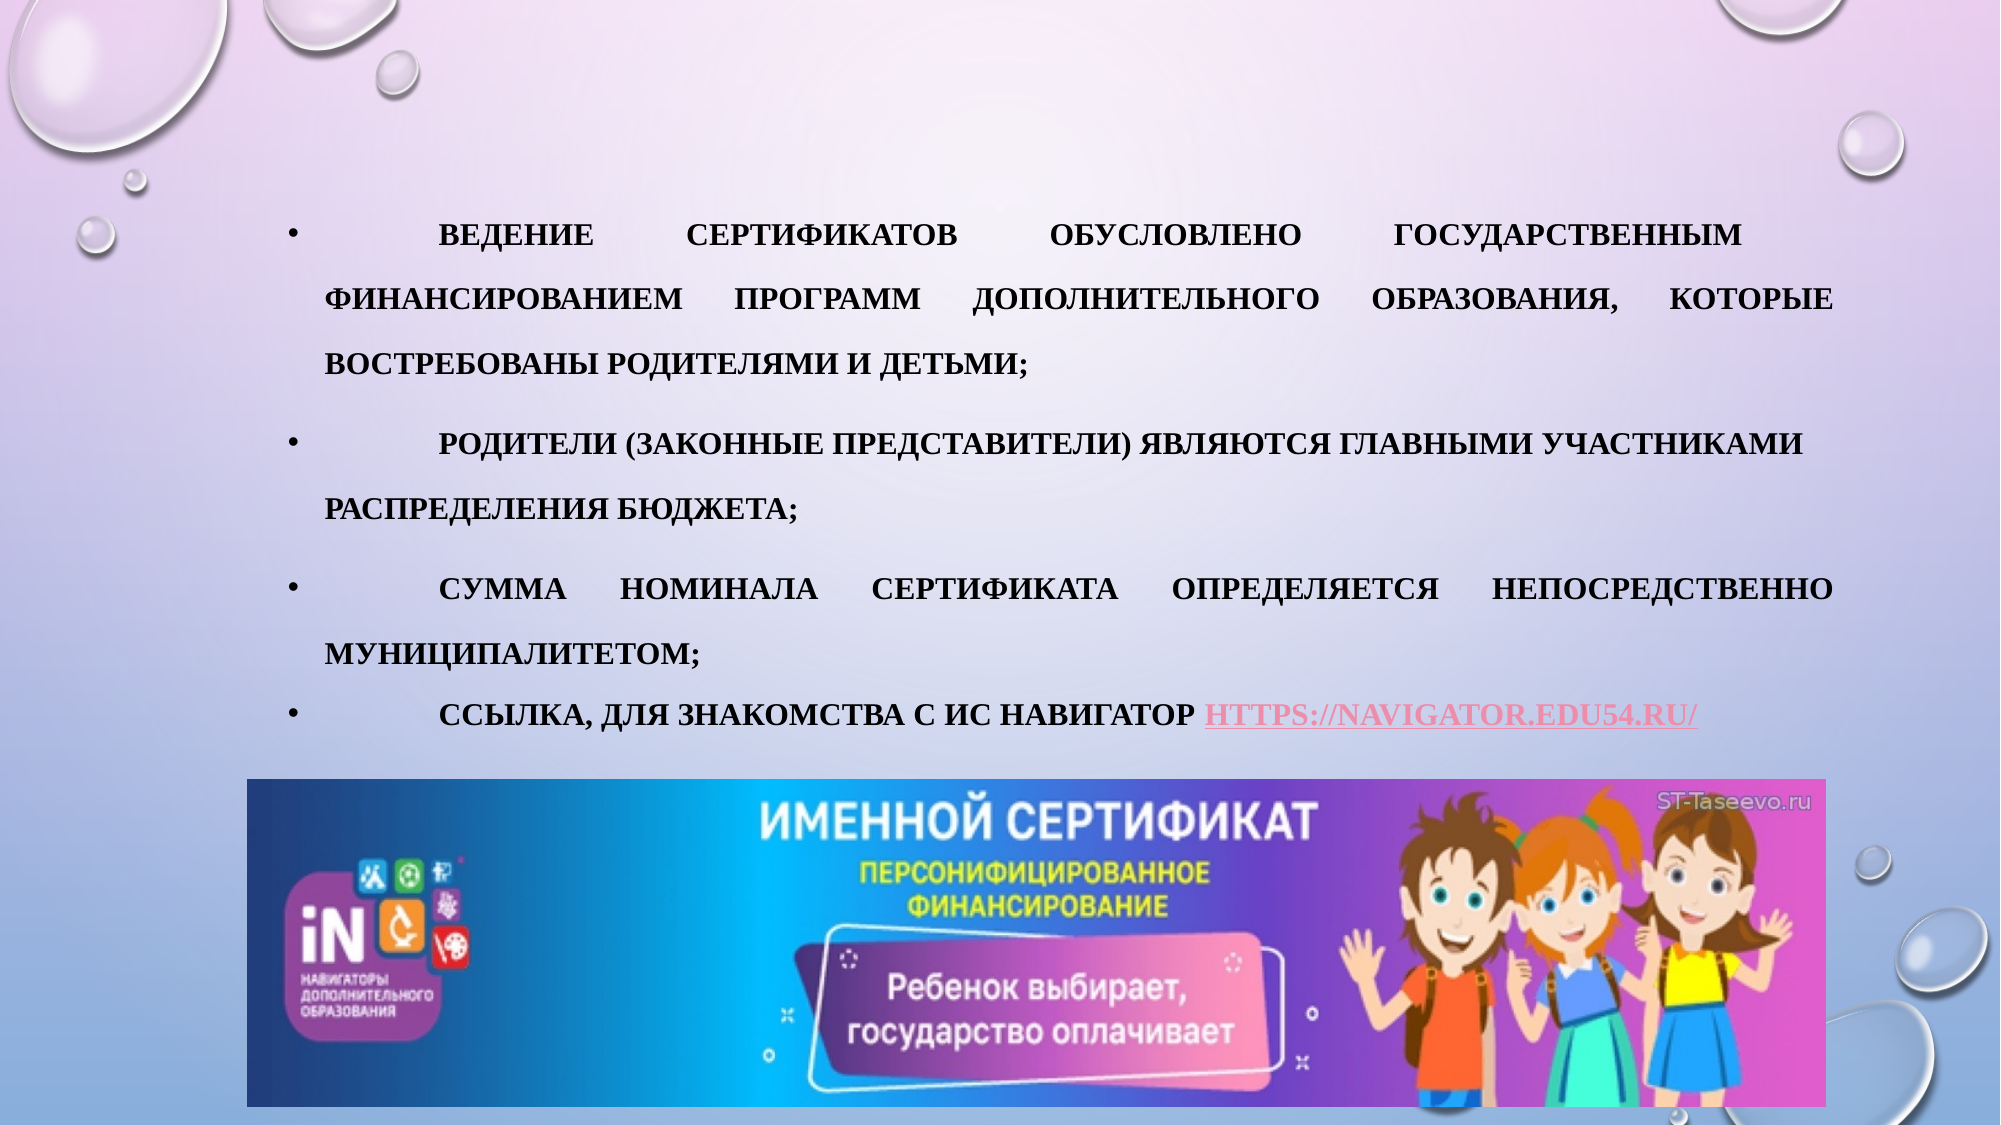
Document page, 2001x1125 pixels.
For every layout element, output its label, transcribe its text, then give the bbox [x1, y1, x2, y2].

picture [0, 0, 2000, 1125]
list ведение сертификатов обусловлено государственным финансированием программ Дополнительного образования, которые востребованы родителями и детьми; Родители (законные представители) являются главными участниками распределения бюджета; Сумма номинала сертификата определяется непосредственно муниципалитетом; Ссылка, для знакомства с ИС Навигатор https://navigator.edu54.ru/ [272, 179, 1851, 740]
